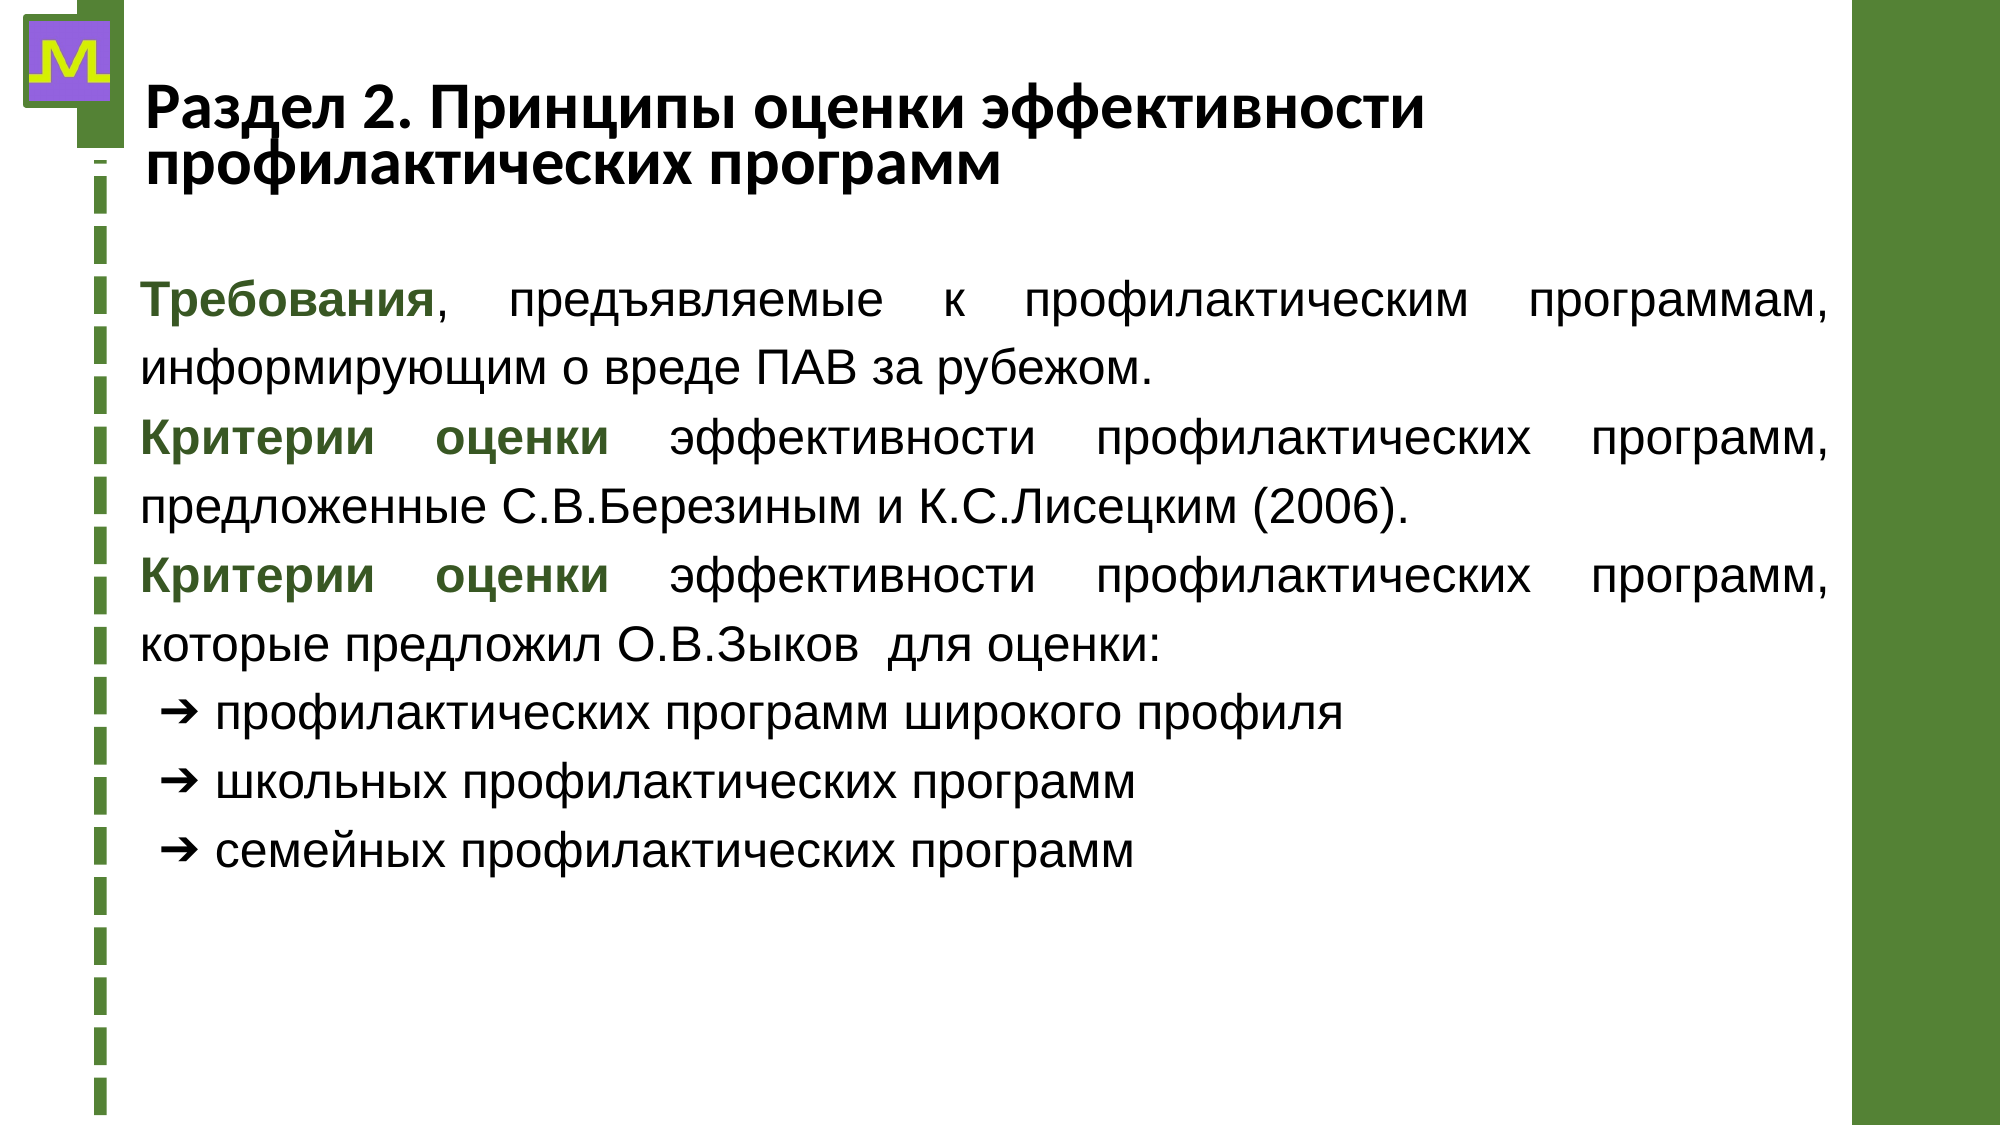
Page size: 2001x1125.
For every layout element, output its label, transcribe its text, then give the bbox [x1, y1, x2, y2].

title Раздел 2. Принципы оценки эффективности профилактических программ [130, 16, 1670, 242]
picture [28, 20, 110, 102]
text_box [70, 0, 131, 155]
text_box Требования, предъявляемые к профилактическим программам, информирующим о вреде ПАВ за рубежом. Критерии оценки эффективности профилактических программ, предложенные С.В.Березиным и К.С.Лисецким (2006). Критерии оценки эффективности профилактических программ, которые предложил О.В.Зыков для оценки: профилактических программ широкого профиля школьных профилактических программ семейных профилактических программ [124, 242, 1846, 1048]
text_box [1844, 0, 2000, 1125]
